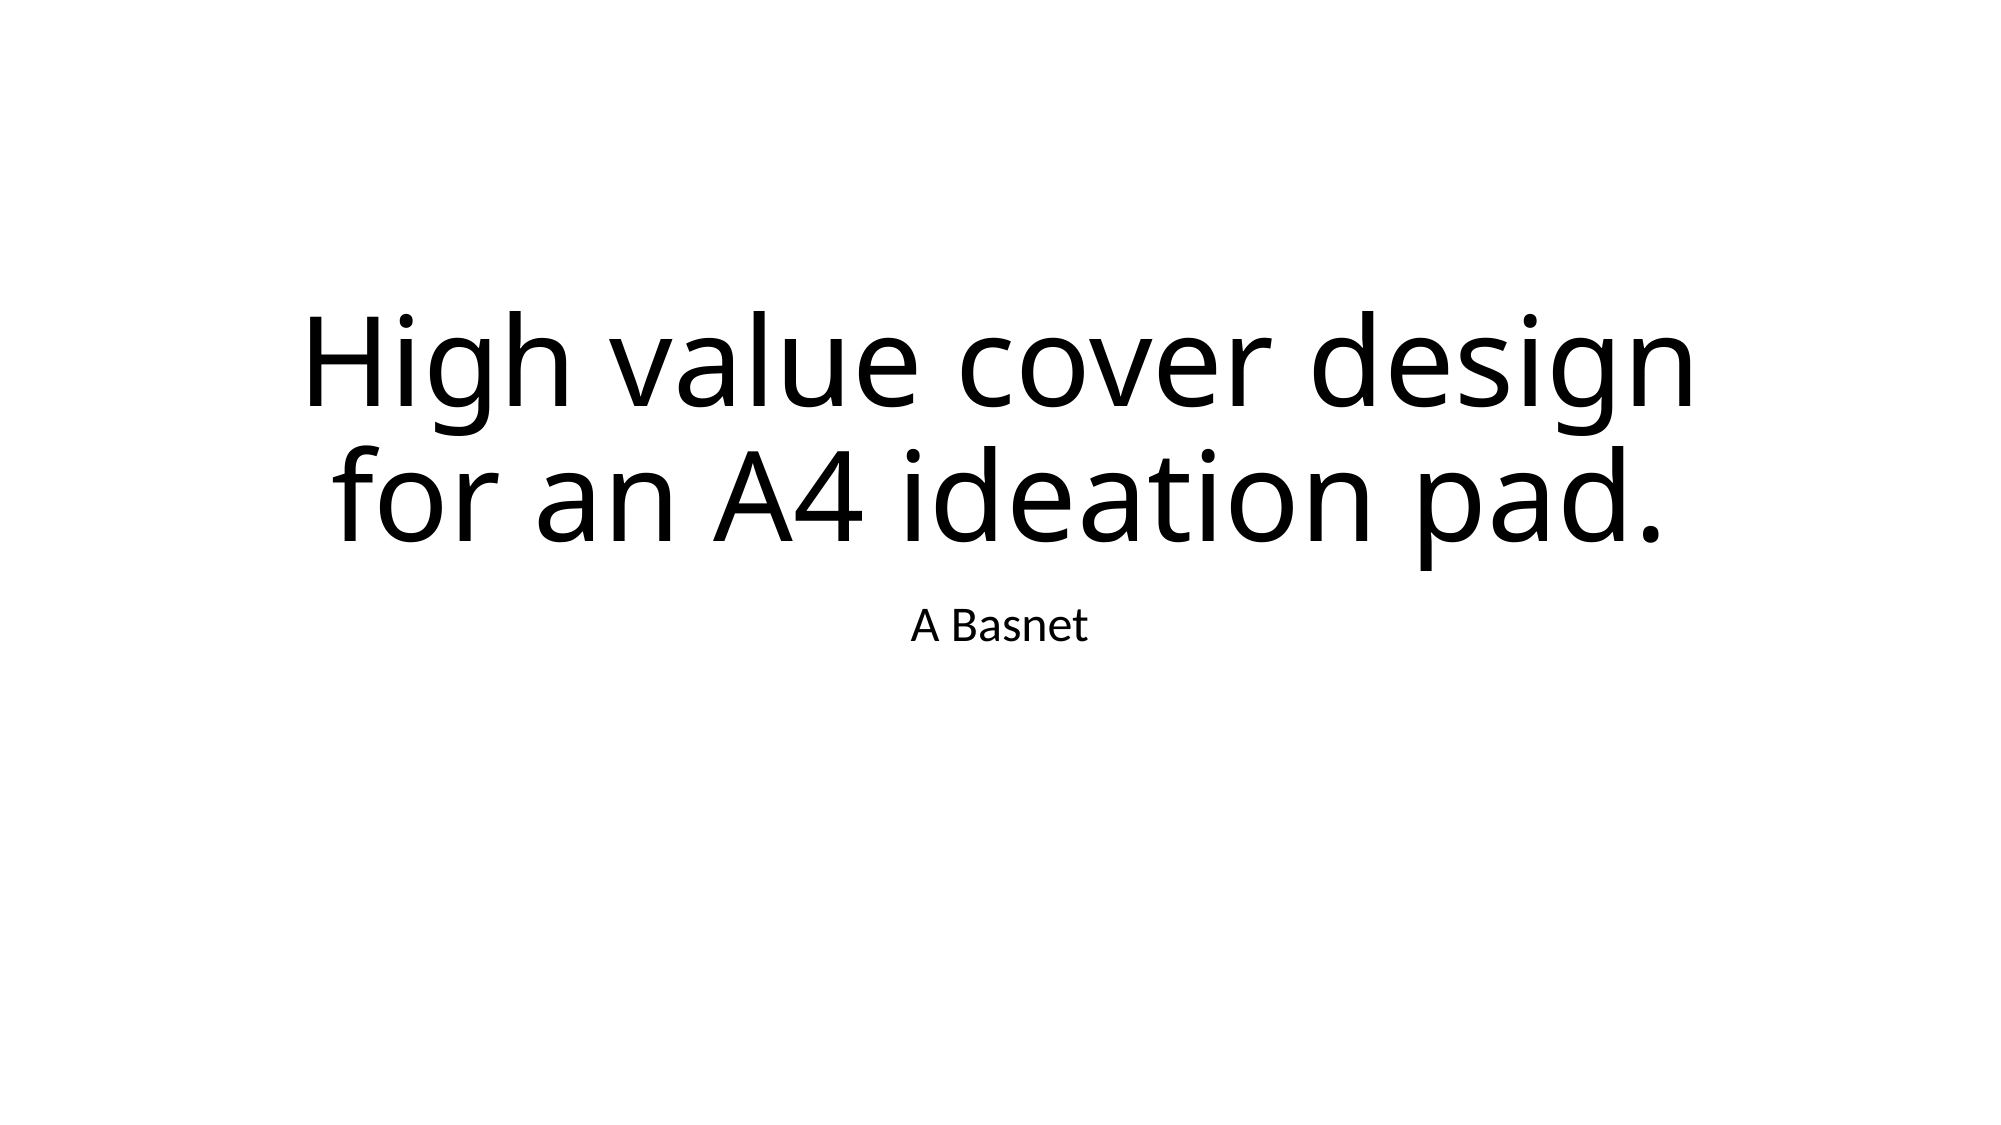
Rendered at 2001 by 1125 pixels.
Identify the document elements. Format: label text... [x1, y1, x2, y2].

subtitle A Basnet [249, 590, 1750, 863]
title High value cover design for an A4 ideation pad. [249, 184, 1750, 576]
